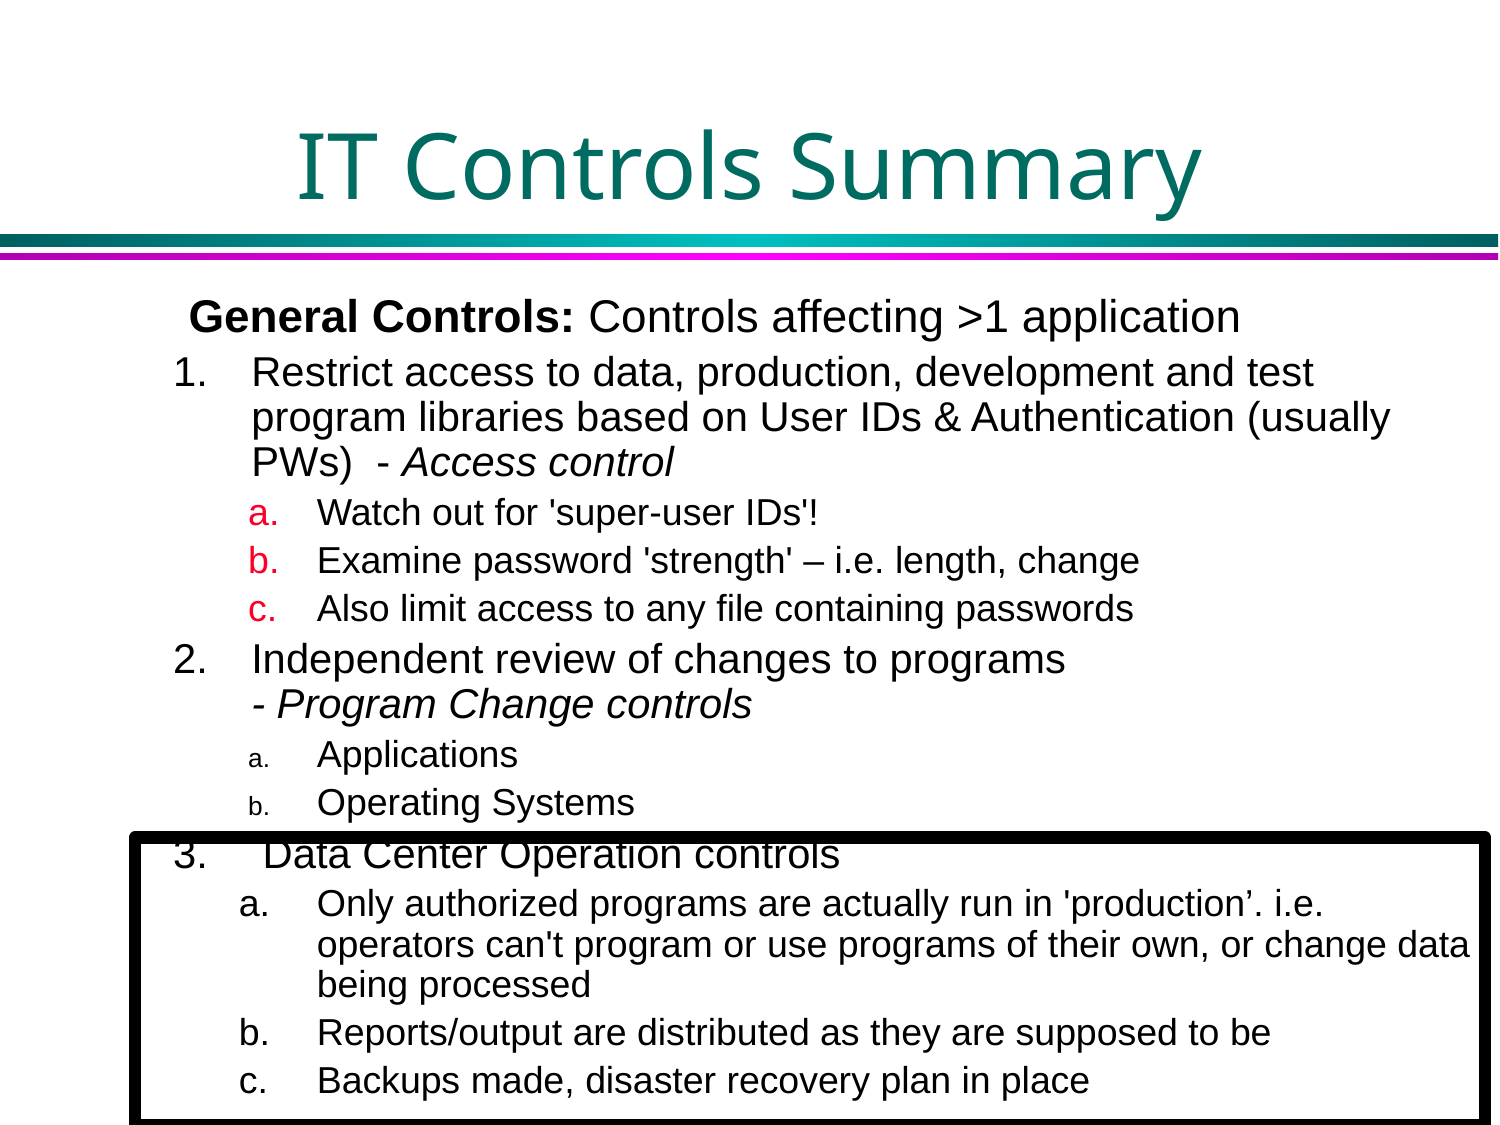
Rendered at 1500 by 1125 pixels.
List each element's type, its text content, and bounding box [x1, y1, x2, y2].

text_box [135, 837, 1486, 1125]
list General Controls: Controls affecting >1 application Restrict access to data, production, development and test program libraries based on User IDs & Authentication (usually PWs) - Access control Watch out for 'super-user IDs'! Examine password 'strength' – i.e. length, change Also limit access to any file containing passwords Independent review of changes to programs - Program Change controls Applications Operating Systems Data Center Operation controls Only authorized programs are actually run in 'production’. i.e. operators can't program or use programs of their own, or change data being processed Reports/output are distributed as they are supposed to be Backups made, disaster recovery plan in place [82, 285, 1496, 1114]
title IT Controls Summary [111, 36, 1388, 226]
